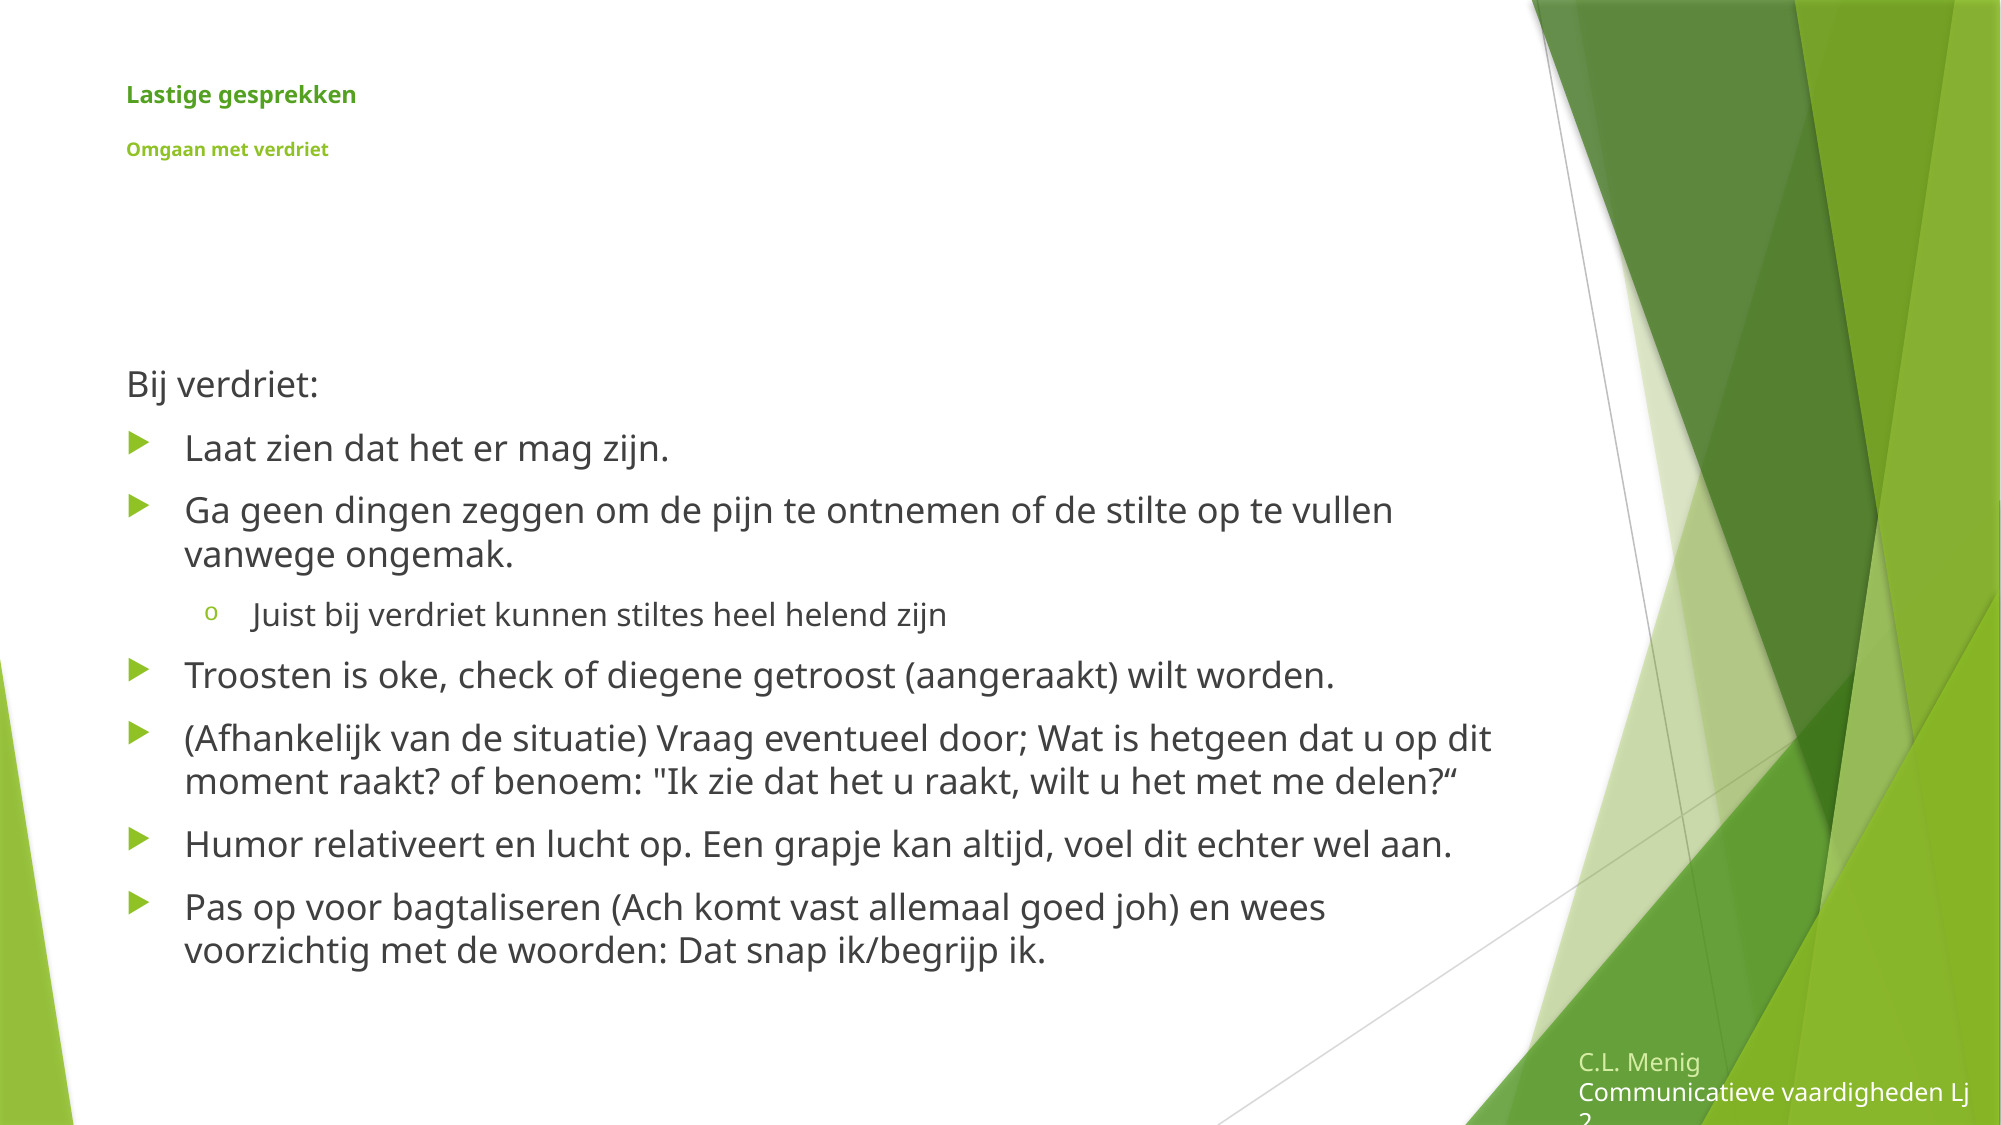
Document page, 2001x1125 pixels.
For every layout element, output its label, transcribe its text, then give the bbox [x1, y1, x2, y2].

list Bij verdriet: Laat zien dat het er mag zijn. Ga geen dingen zeggen om de pijn te ontnemen of de stilte op te vullen vanwege ongemak. Juist bij verdriet kunnen stiltes heel helend zijn Troosten is oke, check of diegene getroost (aangeraakt) wilt worden. (Afhankelijk van de situatie) Vraag eventueel door; Wat is hetgeen dat u op dit moment raakt? of benoem: "Ik zie dat het u raakt, wilt u het met me delen?“ Humor relativeert en lucht op. Een grapje kan altijd, voel dit echter wel aan. Pas op voor bagtaliseren (Ach komt vast allemaal goed joh) en wees voorzichtig met de woorden: Dat snap ik/begrijp ik. [111, 354, 1522, 992]
text_box C.L. Menig Communicatieve vaardigheden Lj 2 [1563, 1038, 2000, 1125]
title Lastige gesprekken Omgaan met verdriet [111, 72, 1522, 224]
